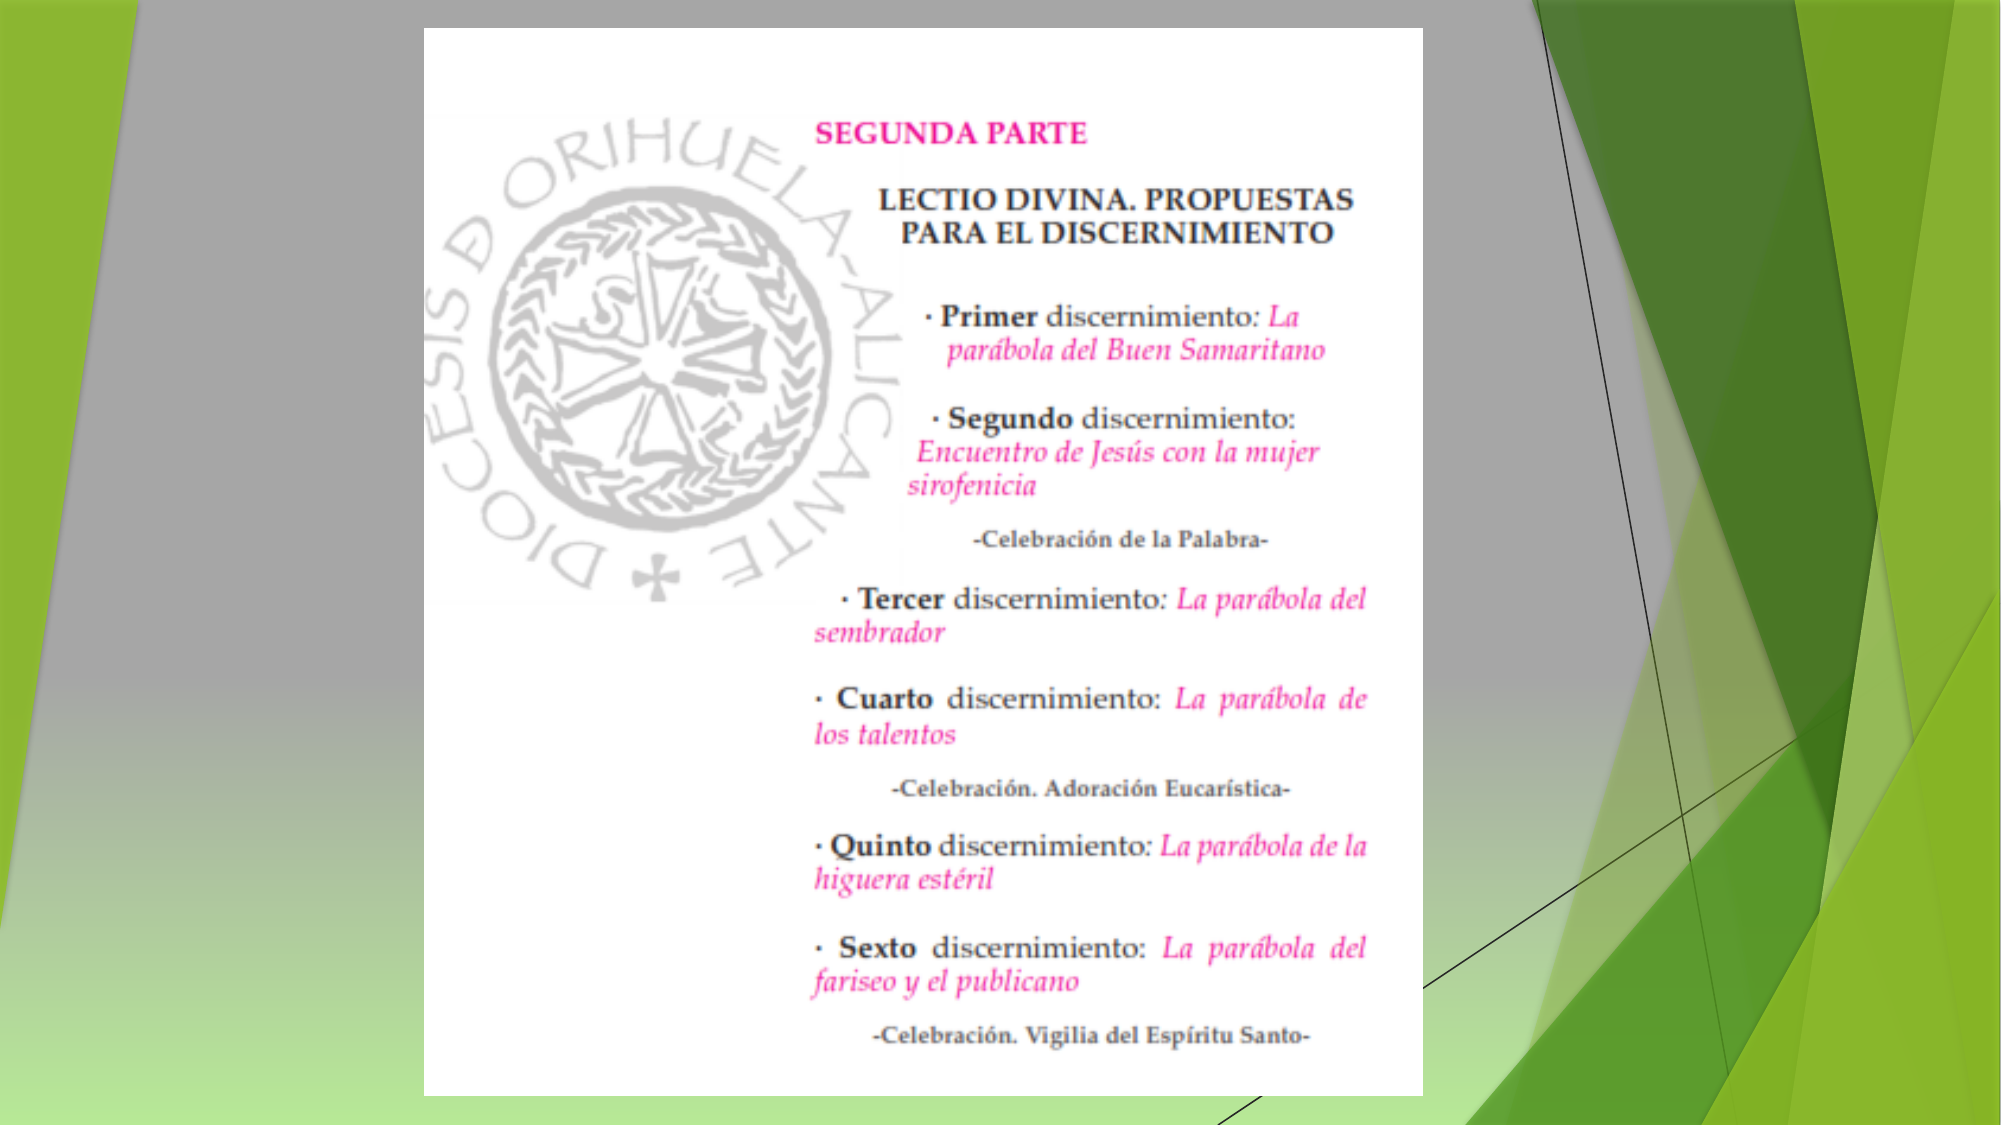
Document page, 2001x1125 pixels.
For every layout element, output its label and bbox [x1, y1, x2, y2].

picture [423, 27, 1424, 1096]
